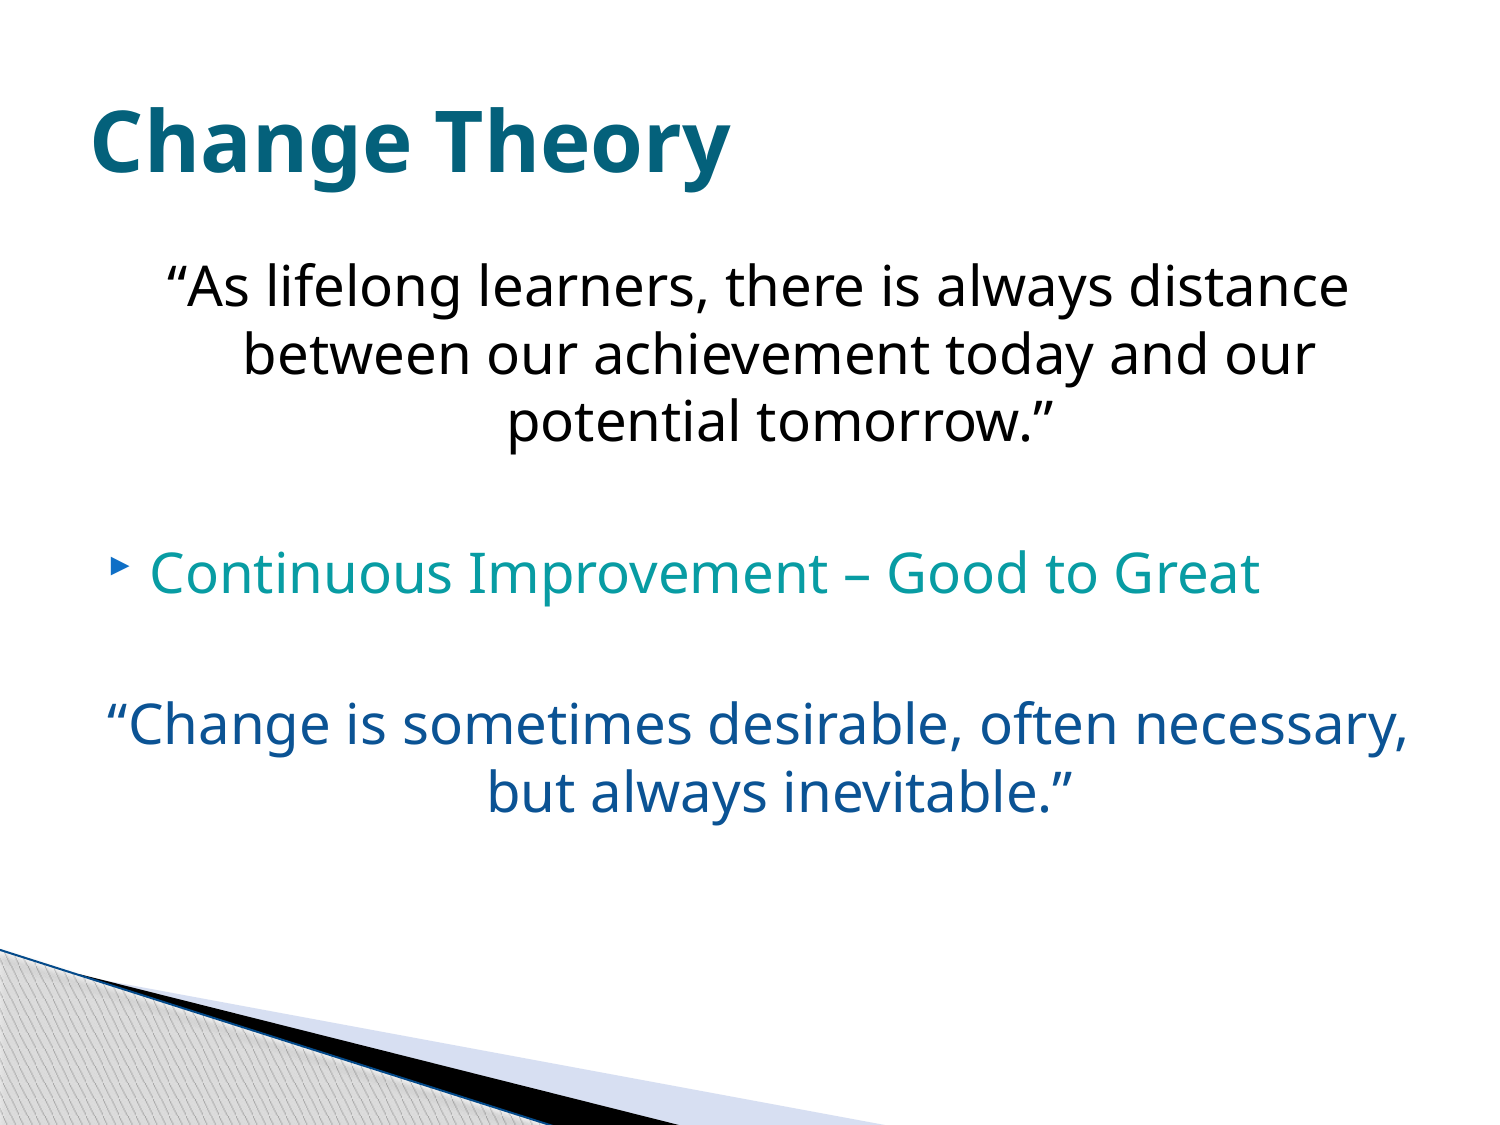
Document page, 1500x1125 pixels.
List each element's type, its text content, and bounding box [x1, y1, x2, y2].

list “As lifelong learners, there is always distance between our achievement today and our potential tomorrow.” Continuous Improvement – Good to Great “Change is sometimes desirable, often necessary, but always inevitable.” [75, 243, 1425, 986]
title Change Theory [75, 45, 1425, 233]
